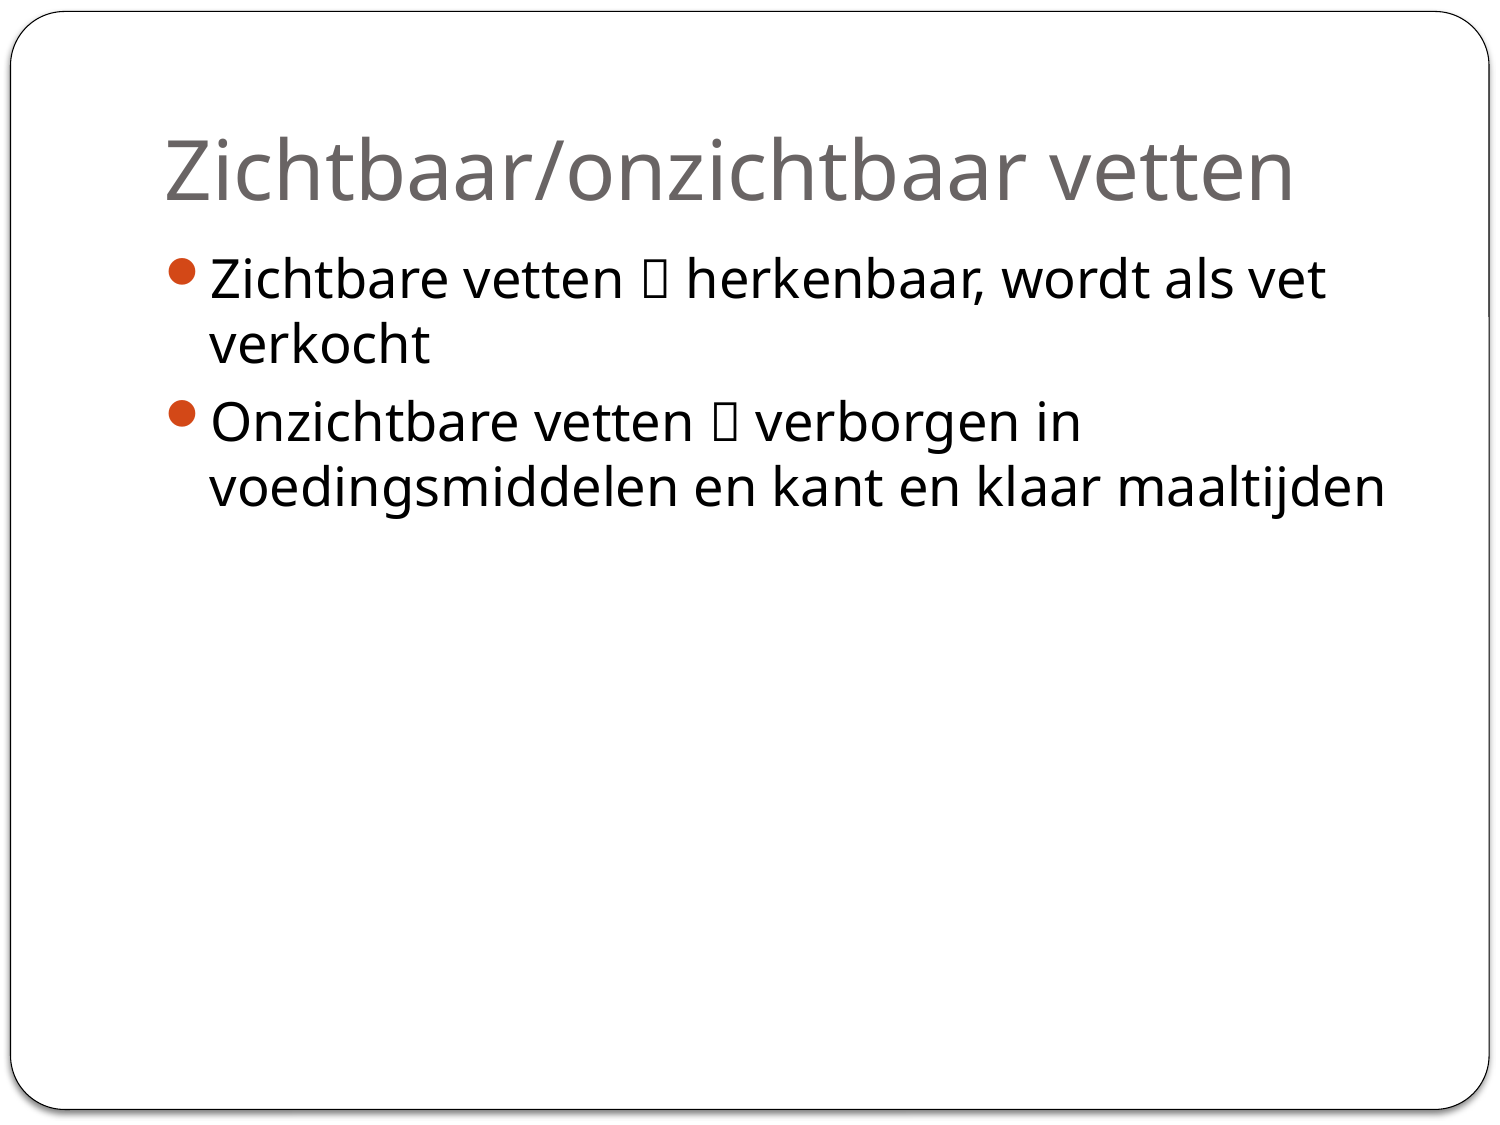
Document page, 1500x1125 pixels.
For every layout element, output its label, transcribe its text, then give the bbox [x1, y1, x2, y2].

title Zichtbaar/onzichtbaar vetten [150, 45, 1425, 233]
list Zichtbare vetten  herkenbaar, wordt als vet verkocht Onzichtbare vetten  verborgen in voedingsmiddelen en kant en klaar maaltijden [150, 237, 1425, 988]
